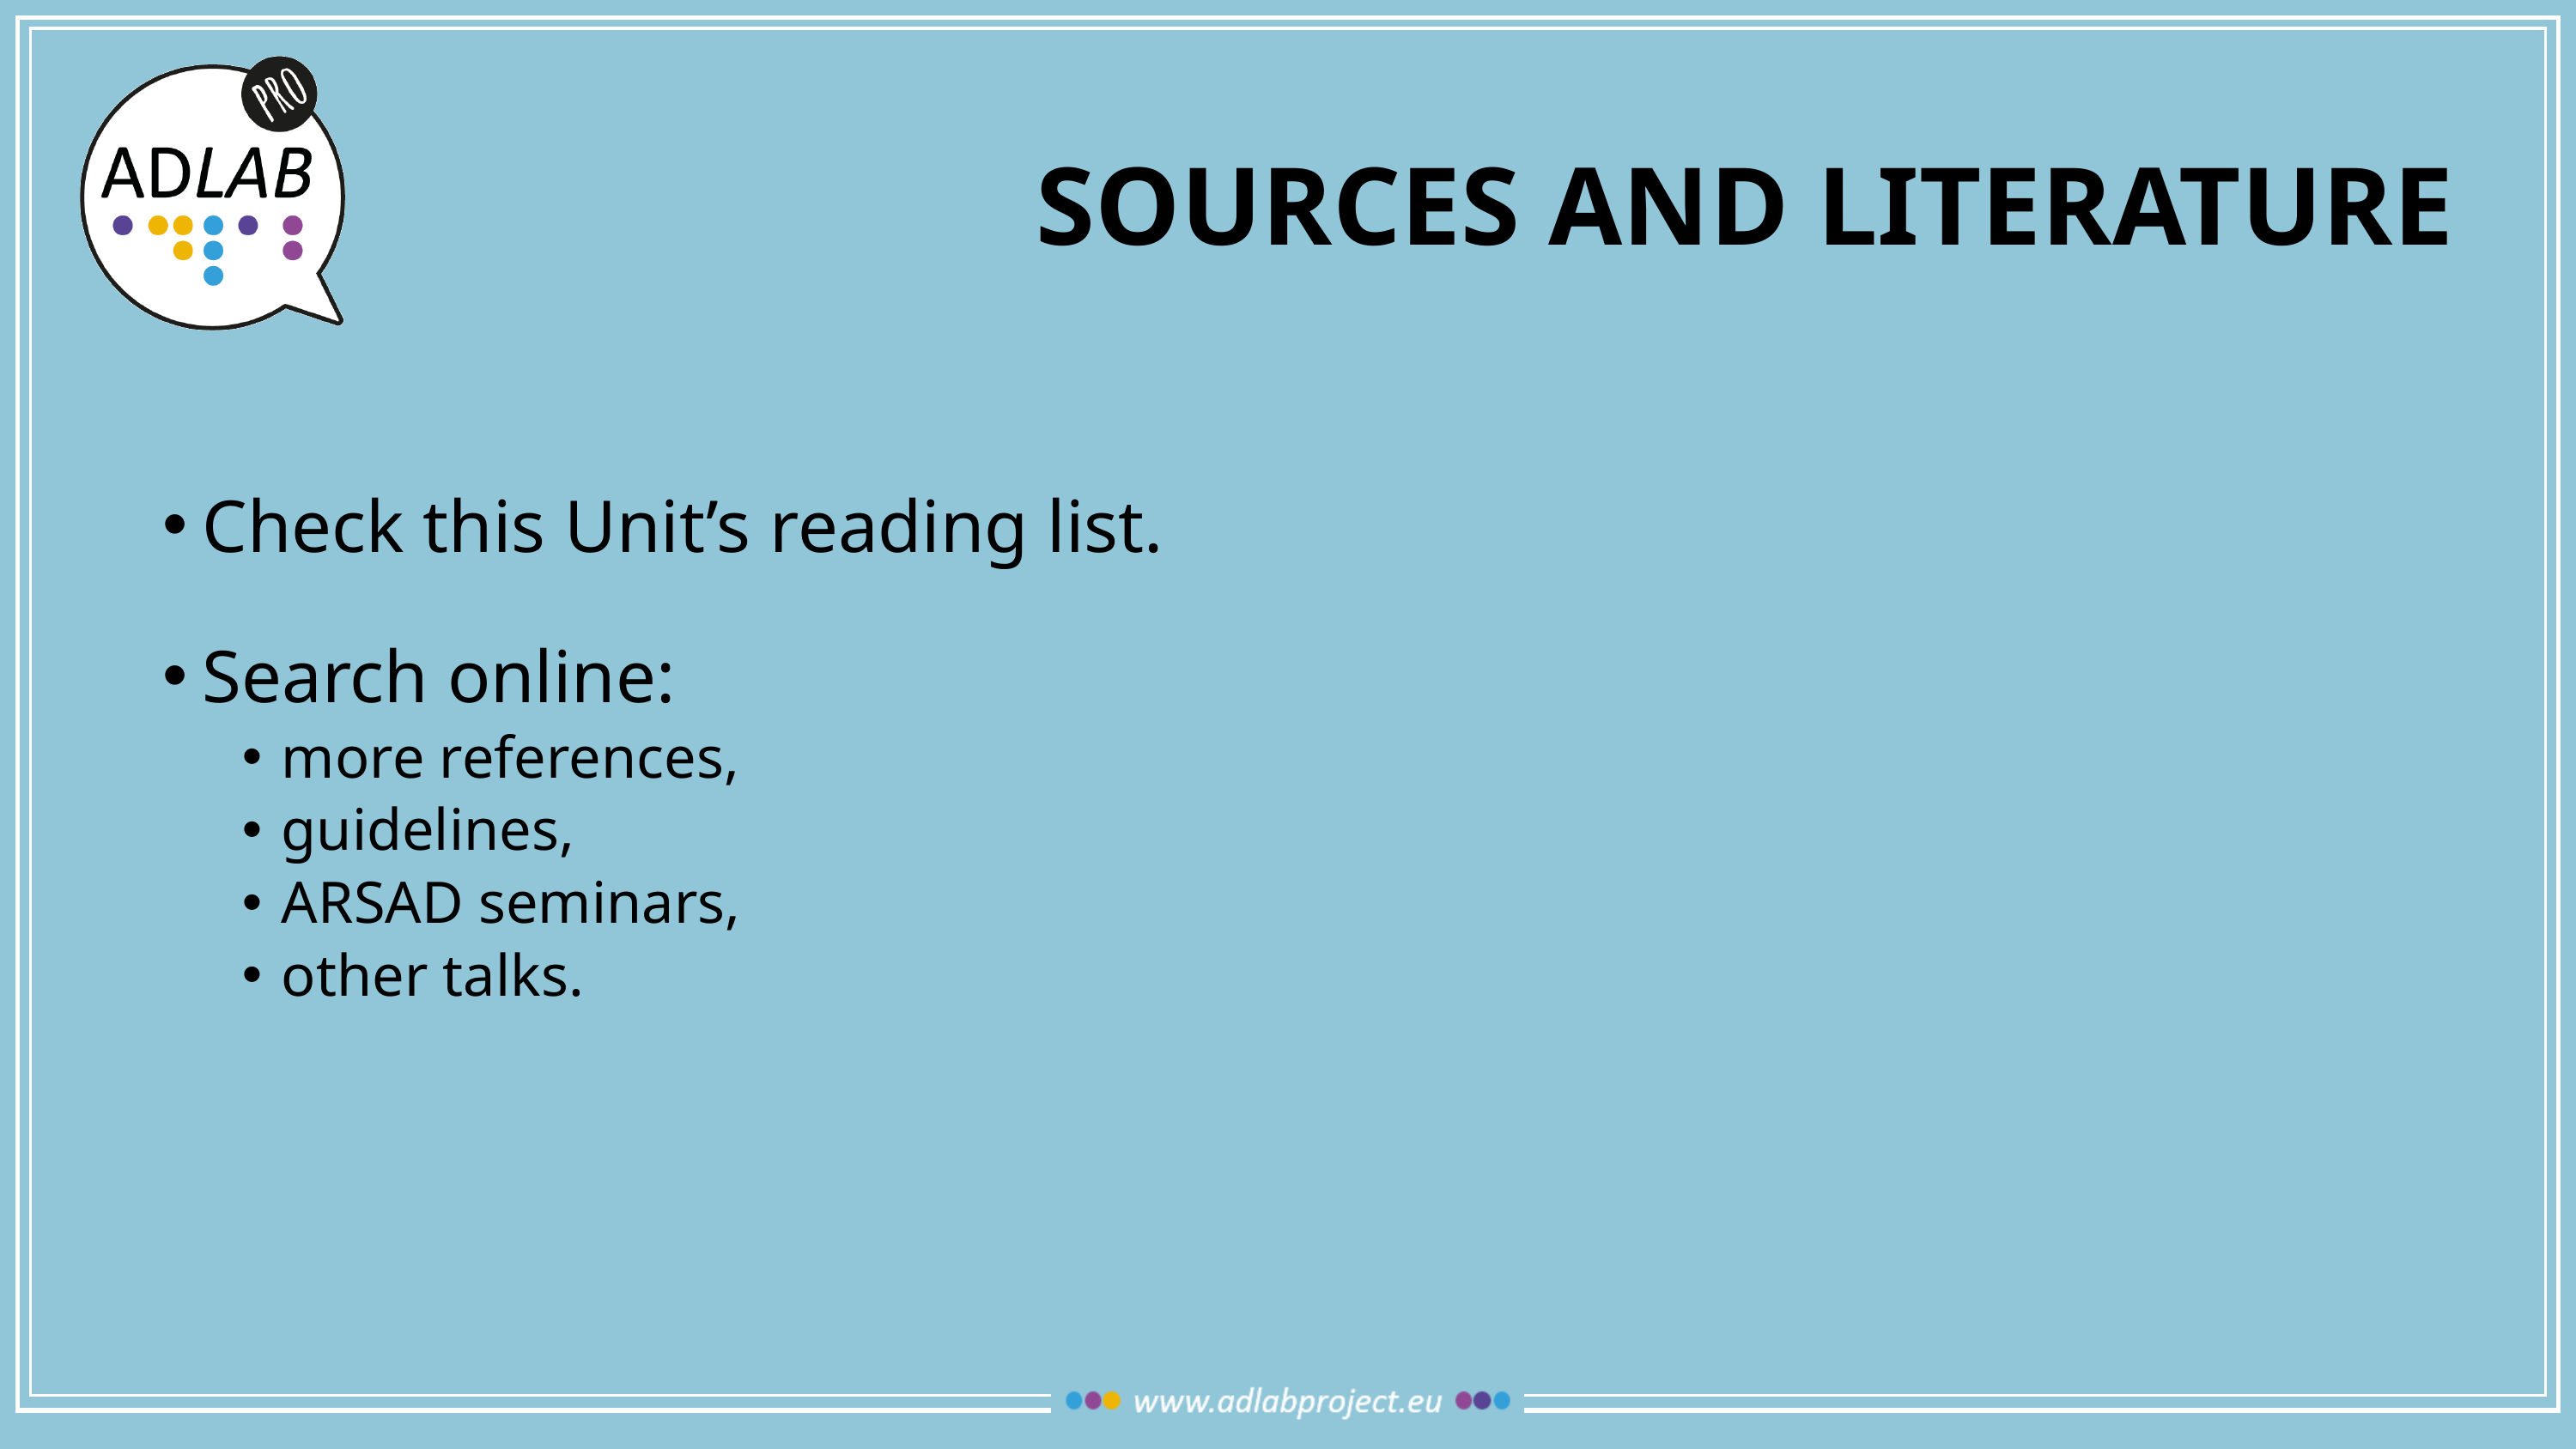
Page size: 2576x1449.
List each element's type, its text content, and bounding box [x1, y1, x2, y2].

list Check this Unit’s reading list. Search online: more references, guidelines, ARSAD seminars, other talks. [150, 431, 2467, 1087]
picture [1051, 1378, 1524, 1429]
picture [72, 49, 353, 330]
title SOURCES and Literature [384, 70, 2467, 351]
